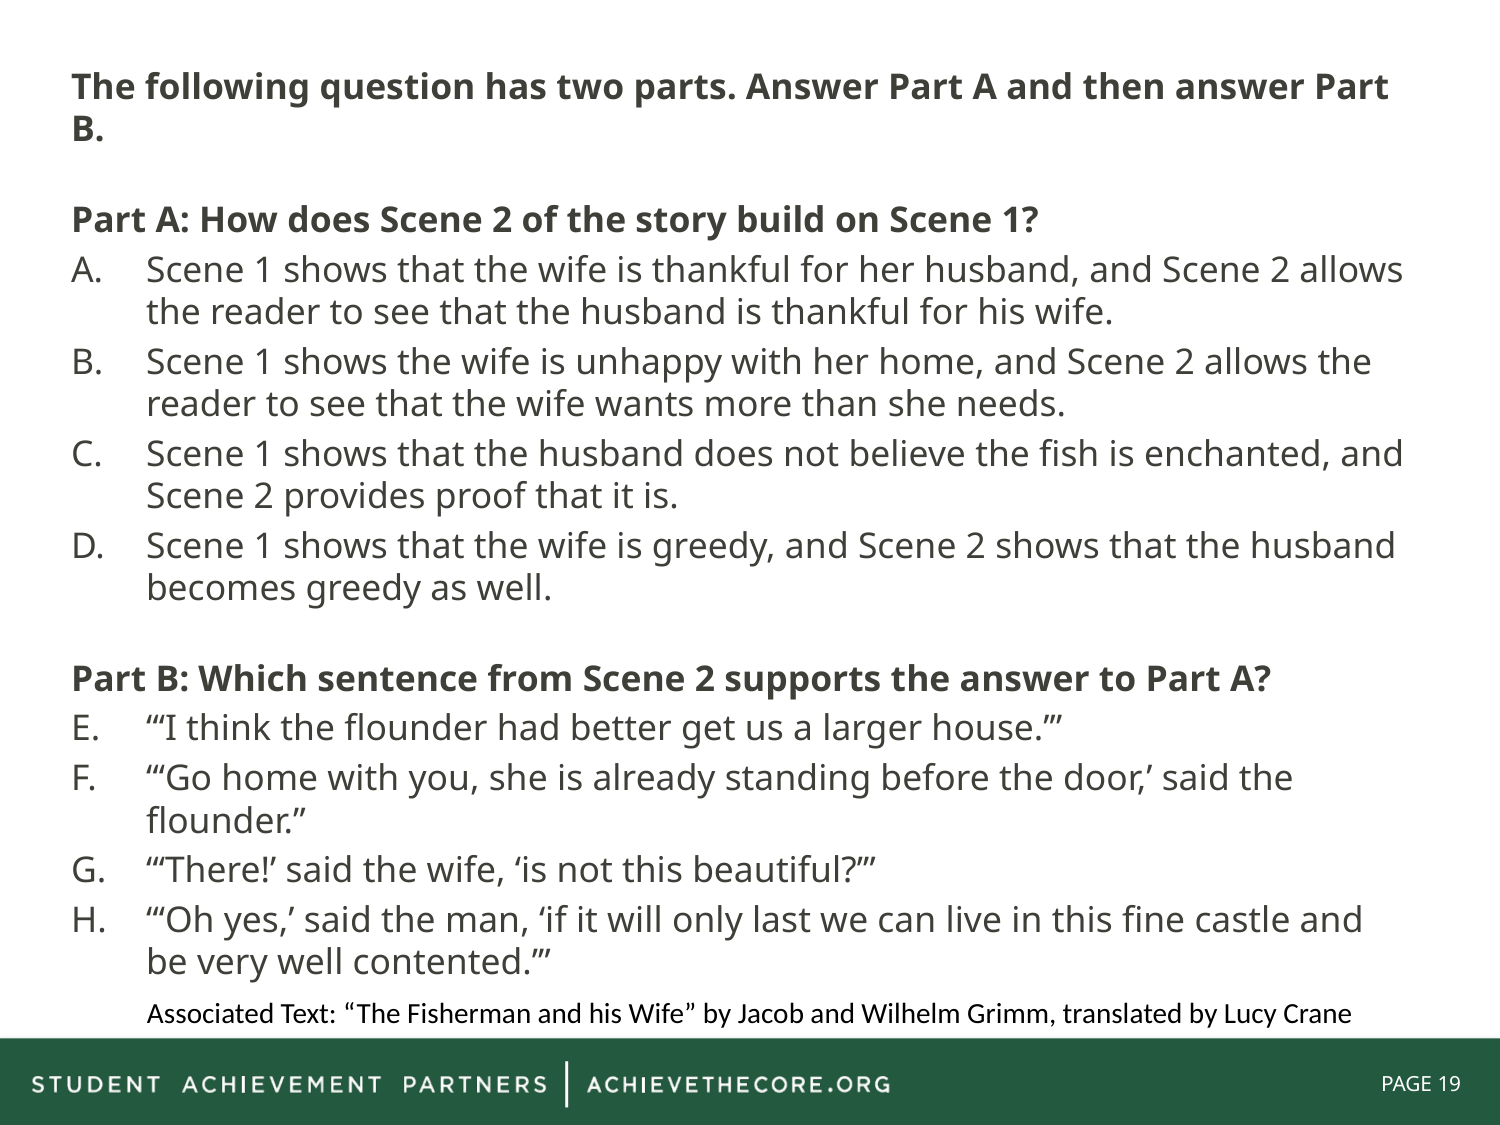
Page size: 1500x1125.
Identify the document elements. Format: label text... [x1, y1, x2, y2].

text_box Associated Text: “The Fisherman and his Wife” by Jacob and Wilhelm Grimm, translated by Lucy Crane [74, 987, 1425, 1038]
list The following question has two parts. Answer Part A and then answer Part B. Part A: How does Scene 2 of the story build on Scene 1? Scene 1 shows that the wife is thankful for her husband, and Scene 2 allows the reader to see that the husband is thankful for his wife. Scene 1 shows the wife is unhappy with her home, and Scene 2 allows the reader to see that the wife wants more than she needs. Scene 1 shows that the husband does not believe the fish is enchanted, and Scene 2 provides proof that it is. Scene 1 shows that the wife is greedy, and Scene 2 shows that the husband becomes greedy as well. Part B: Which sentence from Scene 2 supports the answer to Part A? “‘I think the flounder had better get us a larger house.’” “‘Go home with you, she is already standing before the door,’ said the flounder.” “‘There!’ said the wife, ‘is not this beautiful?’” “‘Oh yes,’ said the man, ‘if it will only last we can live in this fine castle and be very well contented.’” [55, 56, 1425, 1004]
